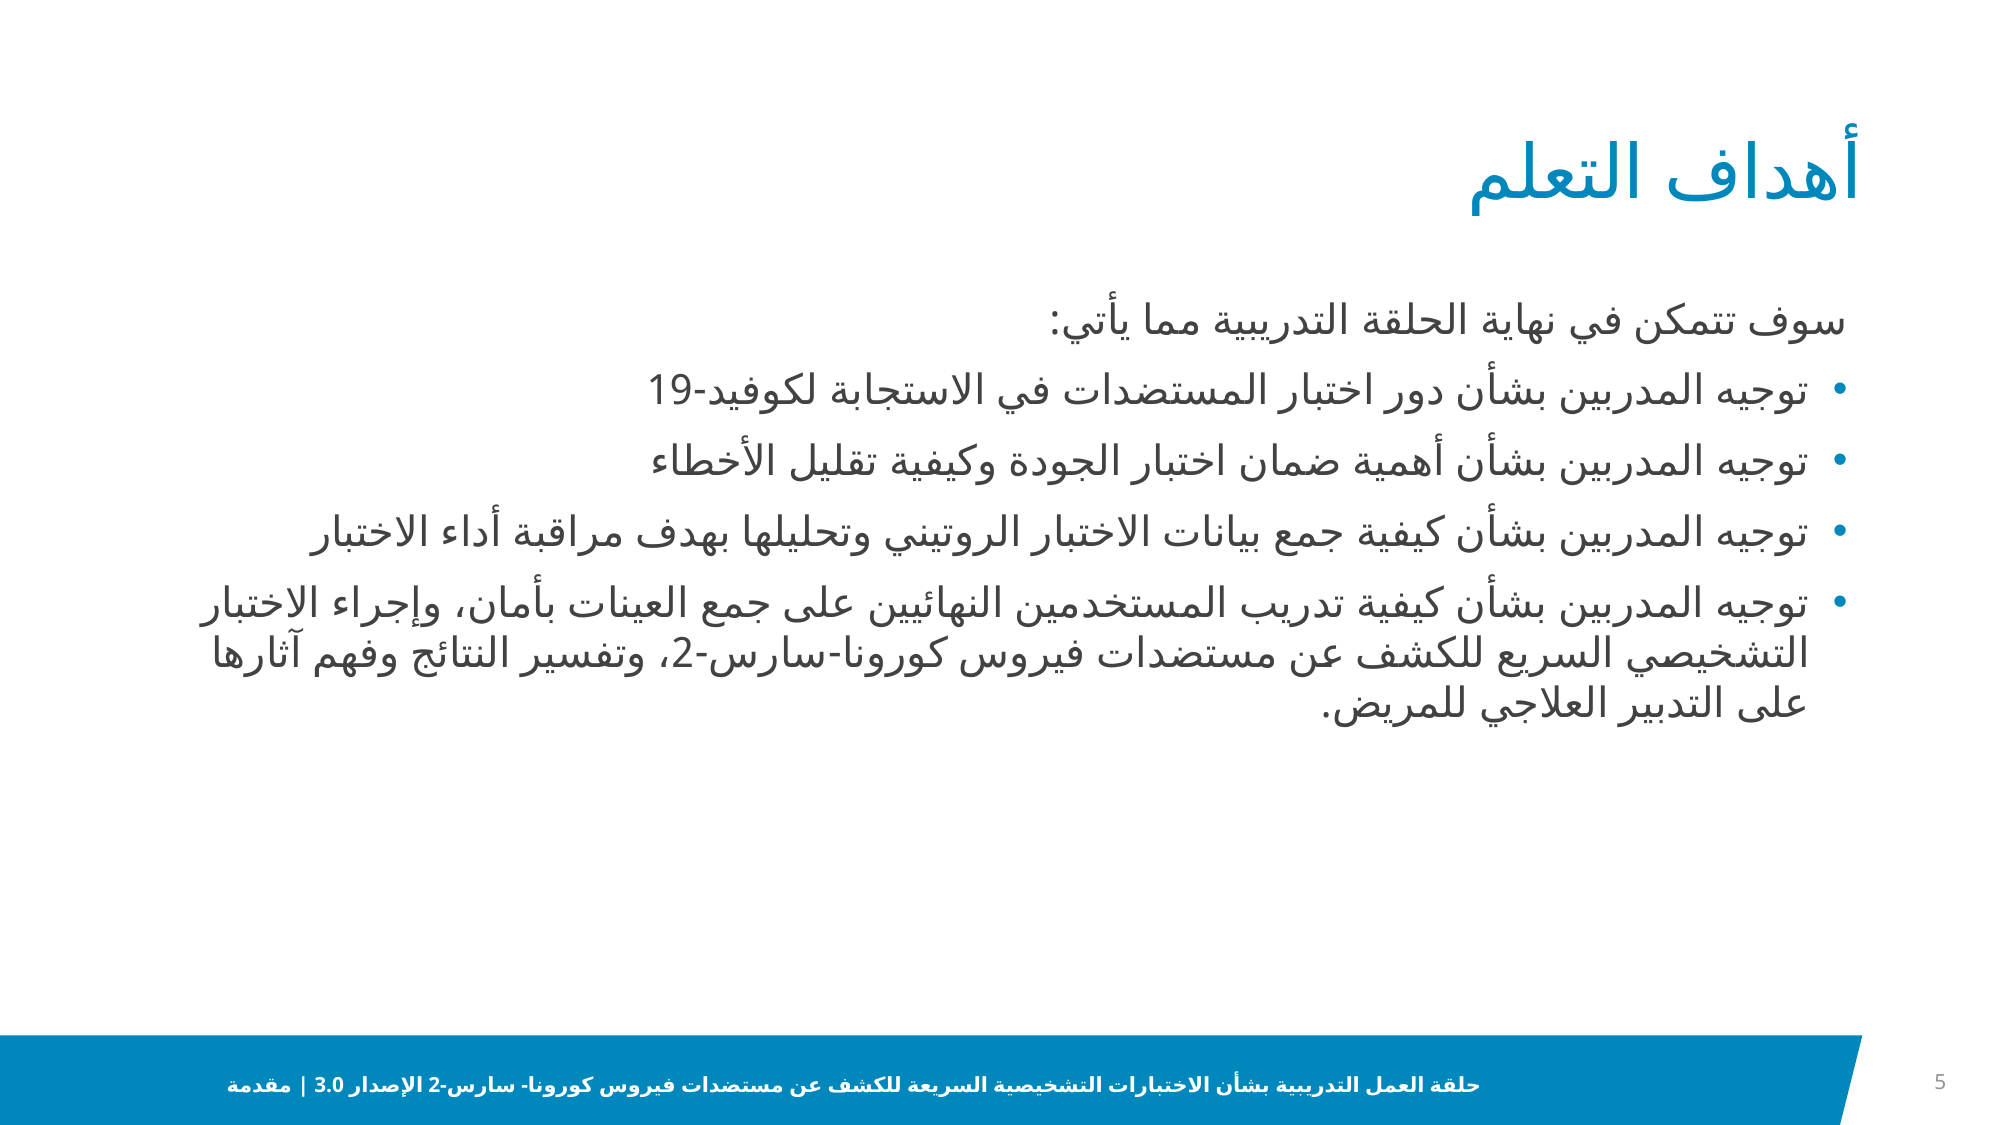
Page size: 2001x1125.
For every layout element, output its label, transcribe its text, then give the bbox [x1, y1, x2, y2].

title أهداف التعلم [137, 59, 1863, 215]
footer حلقة العمل التدريبية بشأن الاختبارات التشخيصية السريعة للكشف عن مستضدات فيروس كورونا- سارس-2 الإصدار 3.0 | مقدمة [215, 1042, 1493, 1125]
list سوف تتمكن في نهاية الحلقة التدريبية مما يأتي: توجيه المدربين بشأن دور اختبار المستضدات في الاستجابة لكوفيد-19 توجيه المدربين بشأن أهمية ضمان اختبار الجودة وكيفية تقليل الأخطاء توجيه المدربين بشأن كيفية جمع بيانات الاختبار الروتيني وتحليلها بهدف مراقبة أداء الاختبار توجيه المدربين بشأن كيفية تدريب المستخدمين النهائيين على جمع العينات بأمان، وإجراء الاختبار التشخيصي السريع للكشف عن مستضدات فيروس كورونا-سارس-2، وتفسير النتائج وفهم آثارها على التدبير العلاجي للمريض. [137, 284, 1863, 1014]
slide_number 5 [1862, 1035, 1947, 1125]
